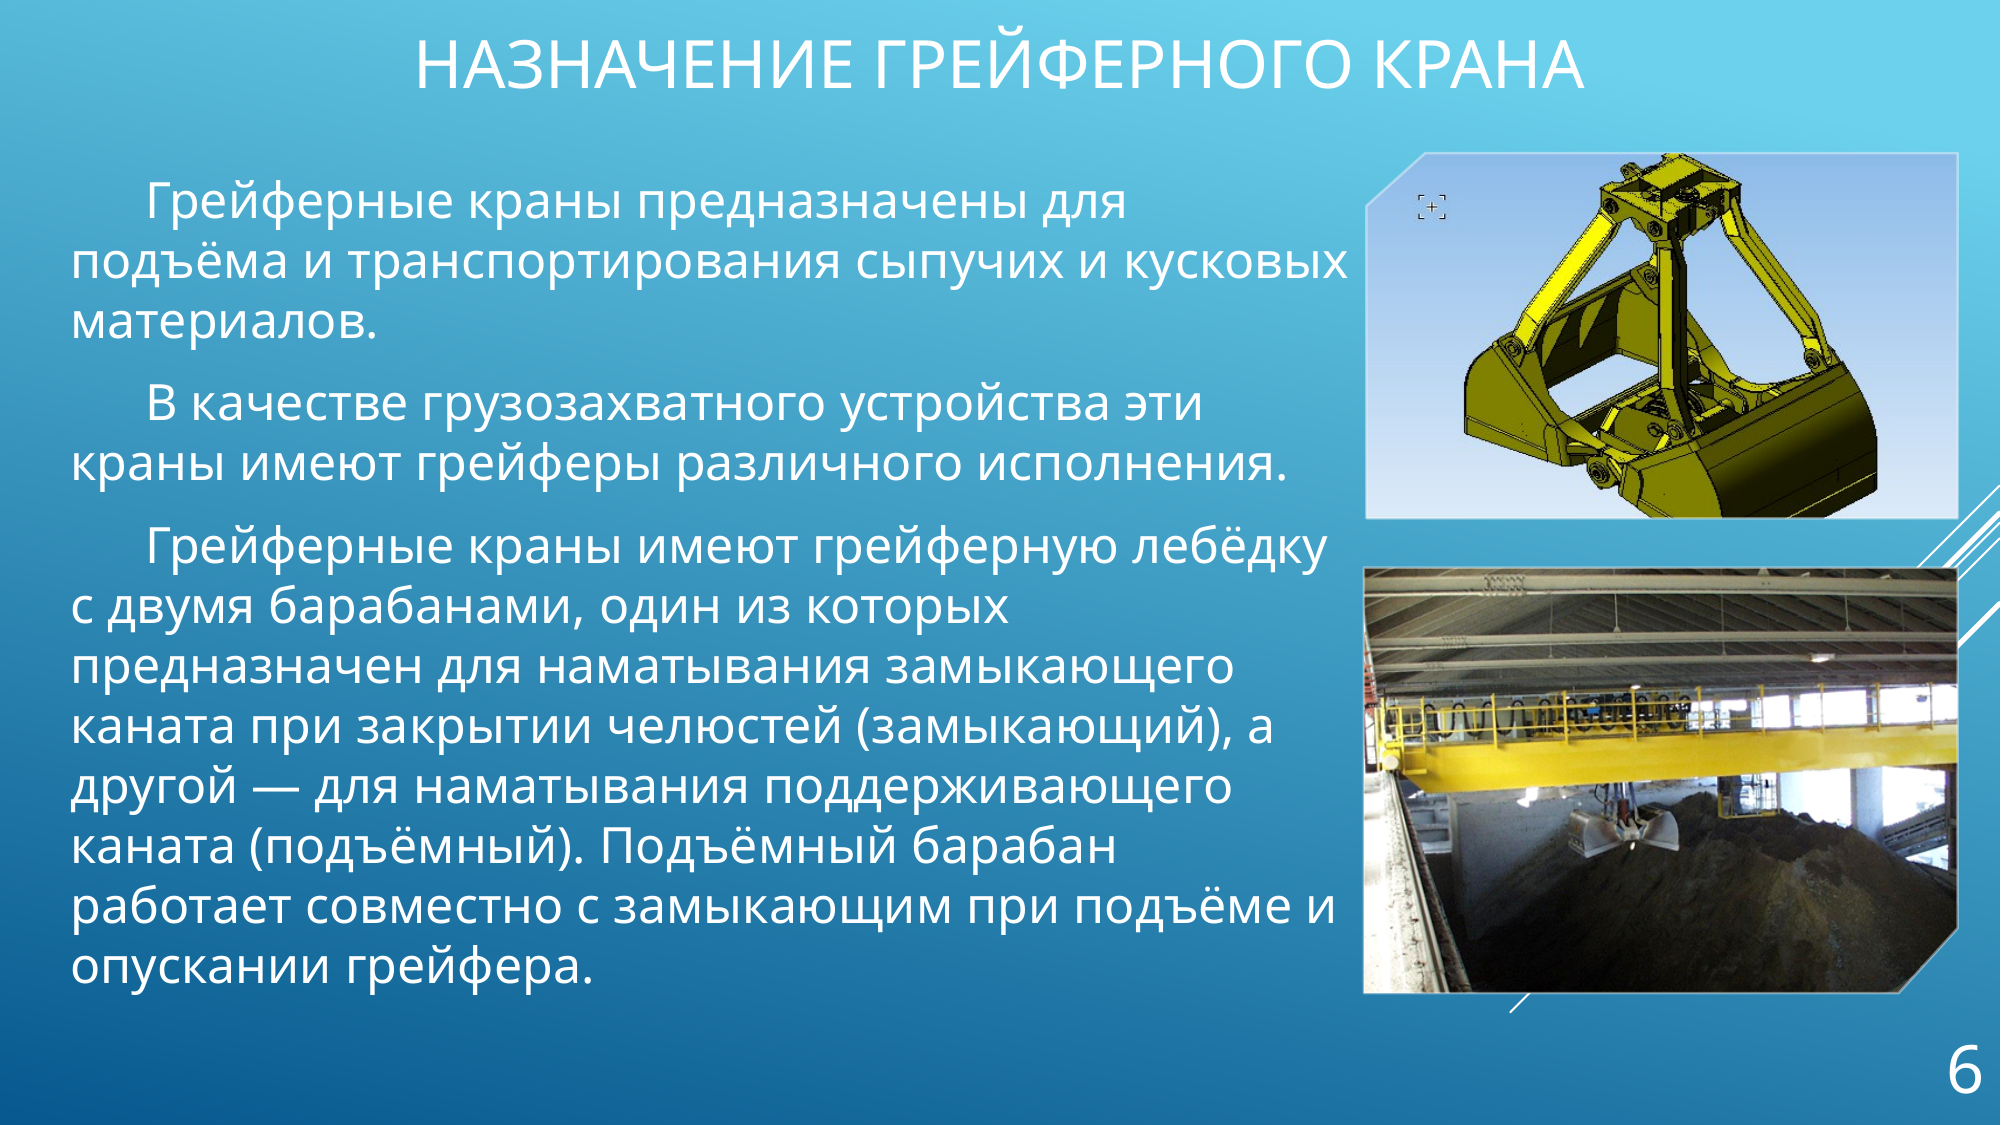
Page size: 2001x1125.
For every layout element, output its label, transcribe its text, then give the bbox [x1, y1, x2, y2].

picture [1366, 152, 1958, 519]
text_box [1510, 485, 2000, 1013]
list Грейферные краны предназначены для подъёма и транспортирования сыпучих и кусковых материалов. В качестве грузозахватного устройства эти краны имеют грейферы различного исполнения. Грейферные краны имеют грейферную лебёдку с двумя барабанами, один из которых предназначен для наматывания замыкающего каната при закрытии челюстей (замыкающий), а другой — для наматывания поддерживающего каната (подъёмный). Подъёмный барабан работает совместно с замыкающим при подъёме и опускании грейфера. [8, 139, 1366, 1119]
picture [1363, 567, 1958, 994]
slide_number 6 [1787, 1013, 2000, 1125]
title Назначение грейферного крана [0, 0, 2000, 125]
